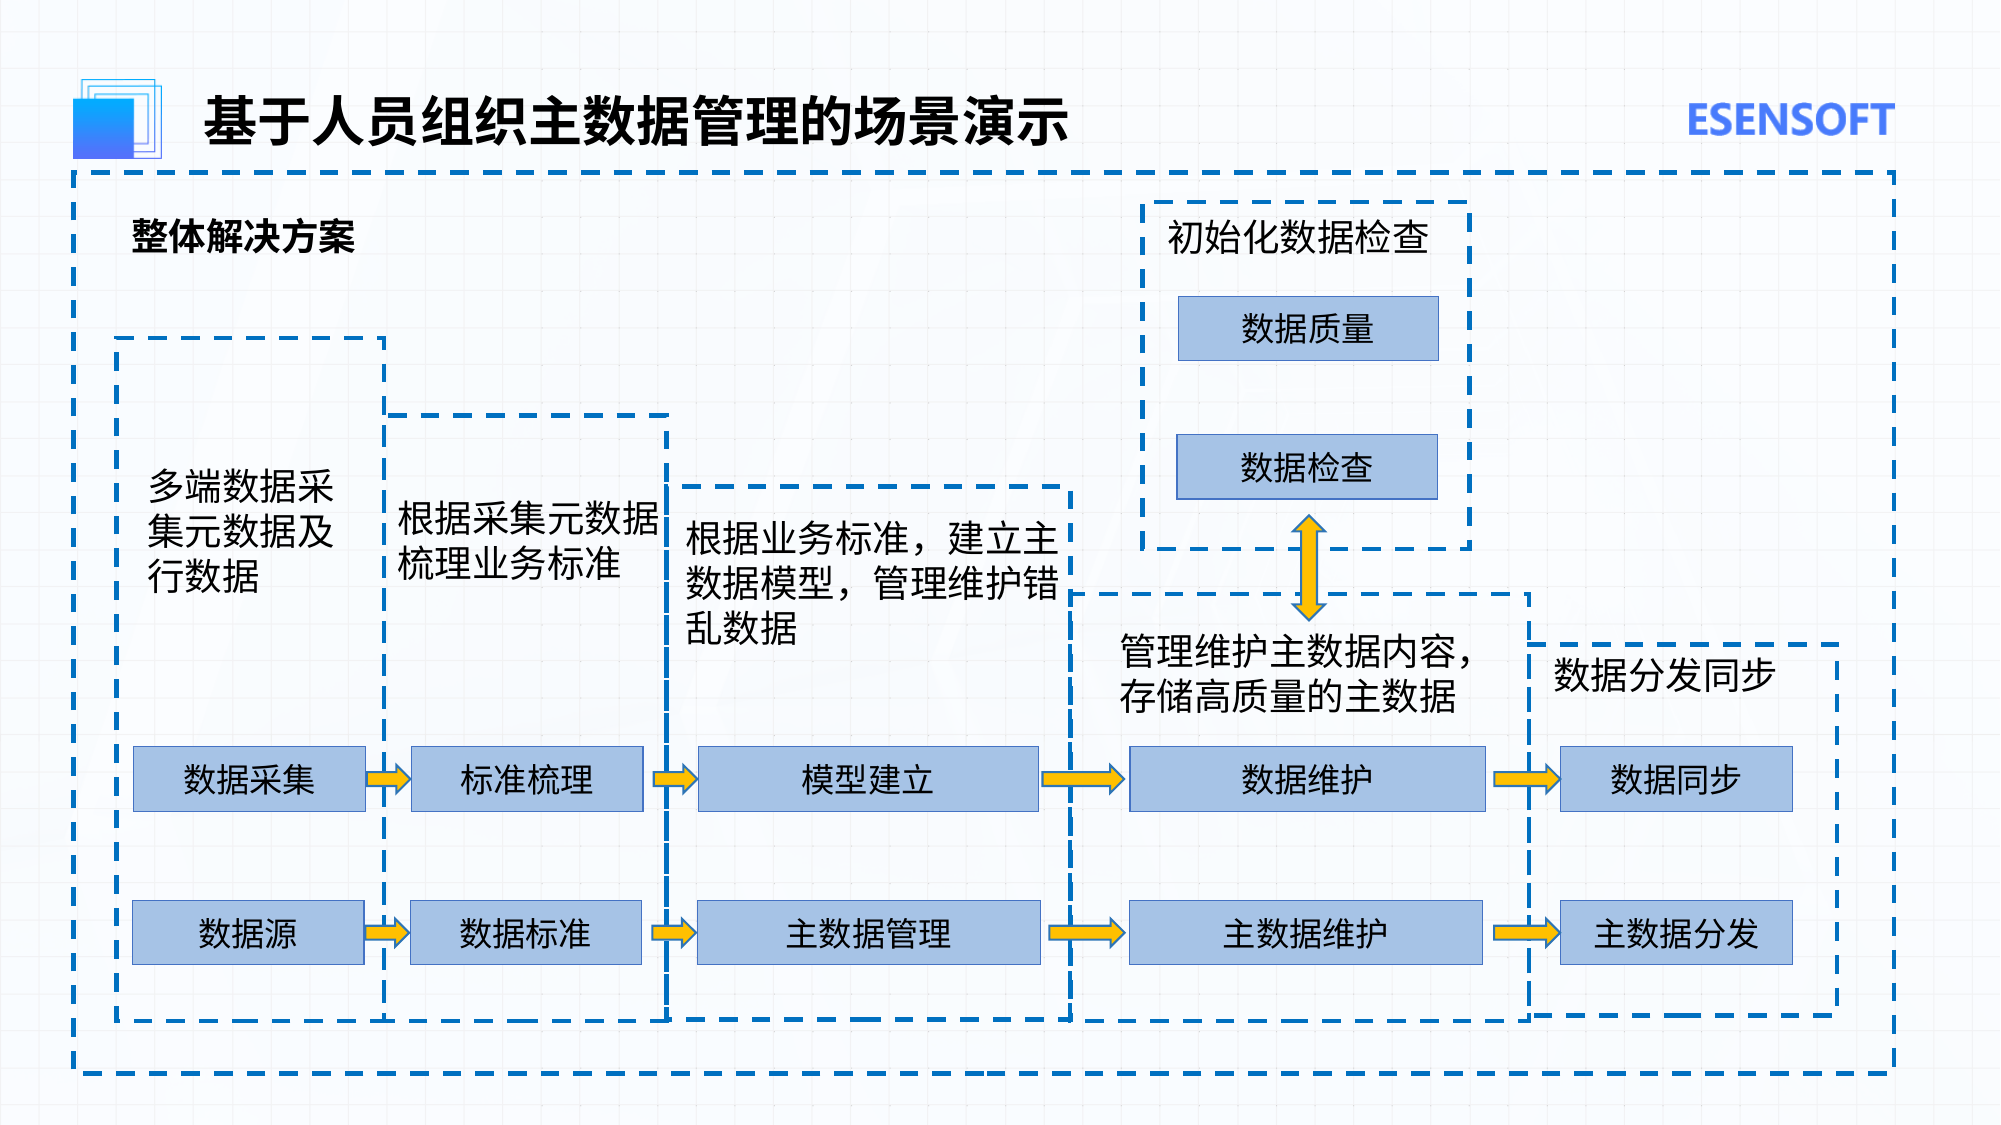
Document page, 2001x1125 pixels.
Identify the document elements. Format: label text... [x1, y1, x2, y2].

text_box [1142, 201, 1471, 550]
text_box [1493, 762, 1562, 796]
text_box [1290, 513, 1328, 622]
text_box 整体解决方案 [116, 205, 783, 266]
picture [0, 0, 2000, 1125]
text_box [364, 916, 411, 950]
text_box [1069, 593, 1530, 1022]
text_box [72, 172, 1895, 1075]
text_box [1041, 762, 1126, 796]
text_box 基于人员组织主数据管理的场景演示 [188, 79, 1511, 160]
text_box 初始化数据检查 [1152, 206, 1490, 266]
text_box [1493, 916, 1562, 950]
text_box [1048, 916, 1127, 950]
text_box [651, 916, 698, 950]
text_box [365, 762, 412, 796]
text_box [652, 762, 699, 796]
